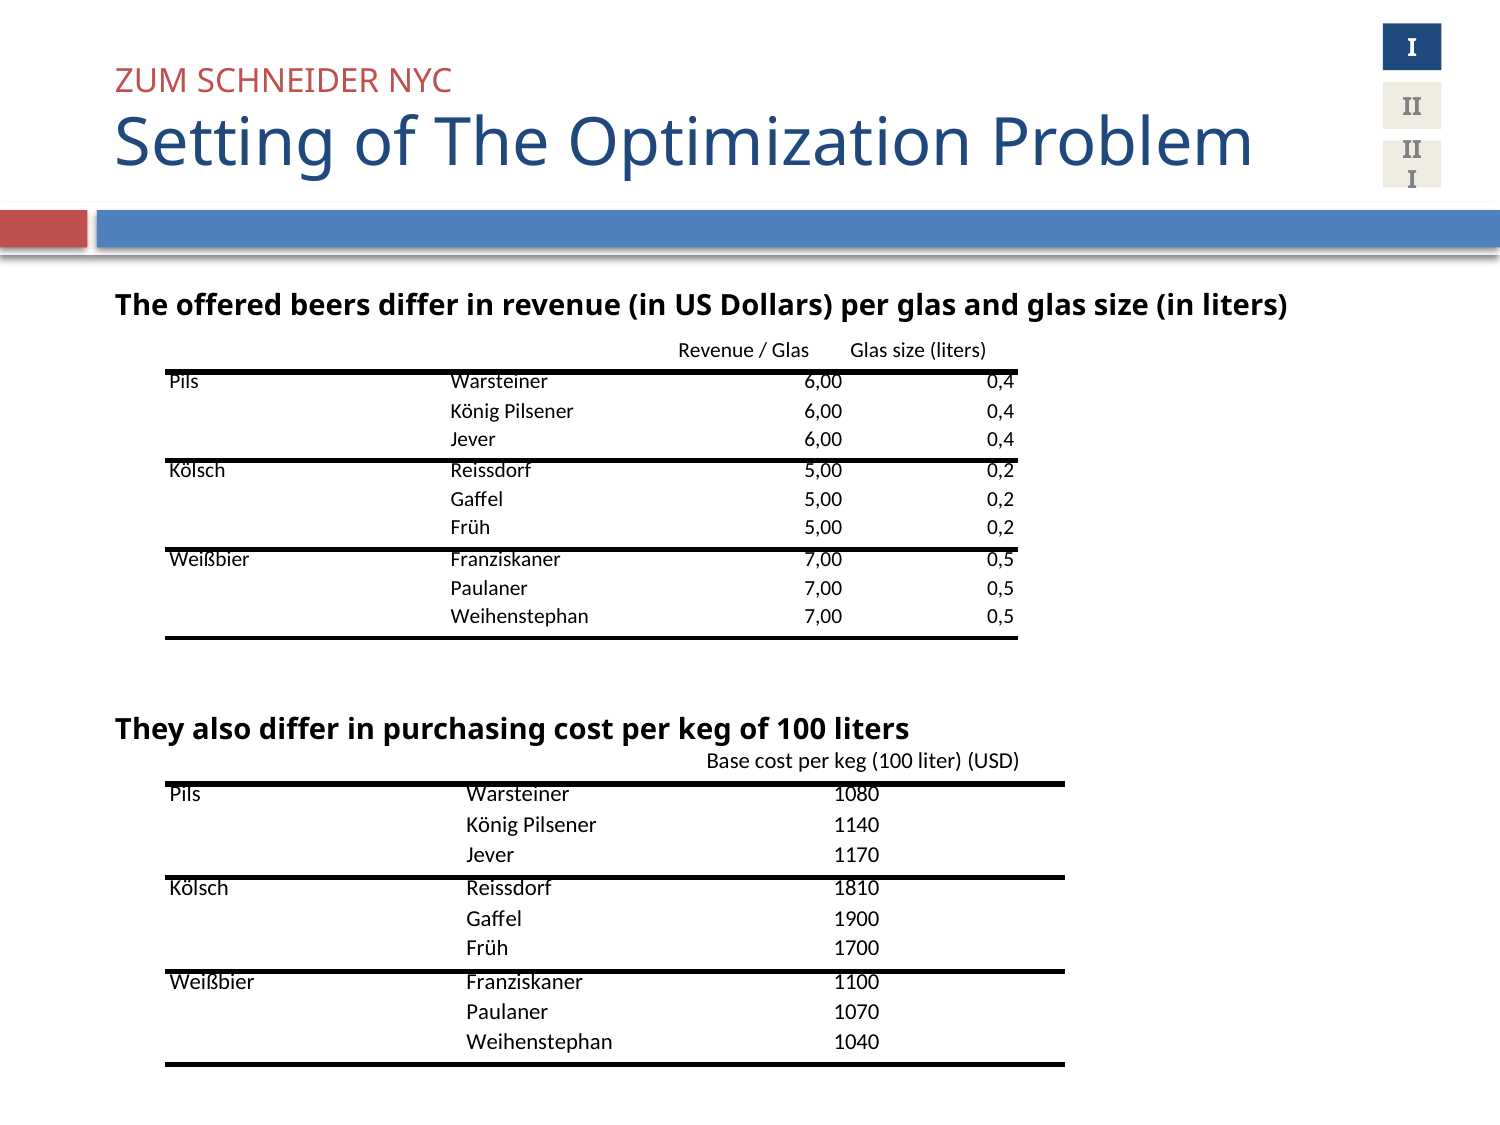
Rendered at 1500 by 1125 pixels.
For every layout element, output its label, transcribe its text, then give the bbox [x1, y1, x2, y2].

picture [163, 749, 1067, 1067]
text_box They also differ in purchasing cost per keg of 100 liters [100, 703, 1366, 753]
text_box I [1381, 22, 1443, 72]
picture [163, 339, 1020, 640]
text_box II [1381, 80, 1443, 130]
text_box The offered beers differ in revenue (in US Dollars) per glas and glas size (in liters) [100, 278, 1366, 329]
text_box III [1381, 139, 1443, 189]
title ZUM SCHNEIDER NYC Setting of The Optimization Problem [99, 37, 1438, 200]
